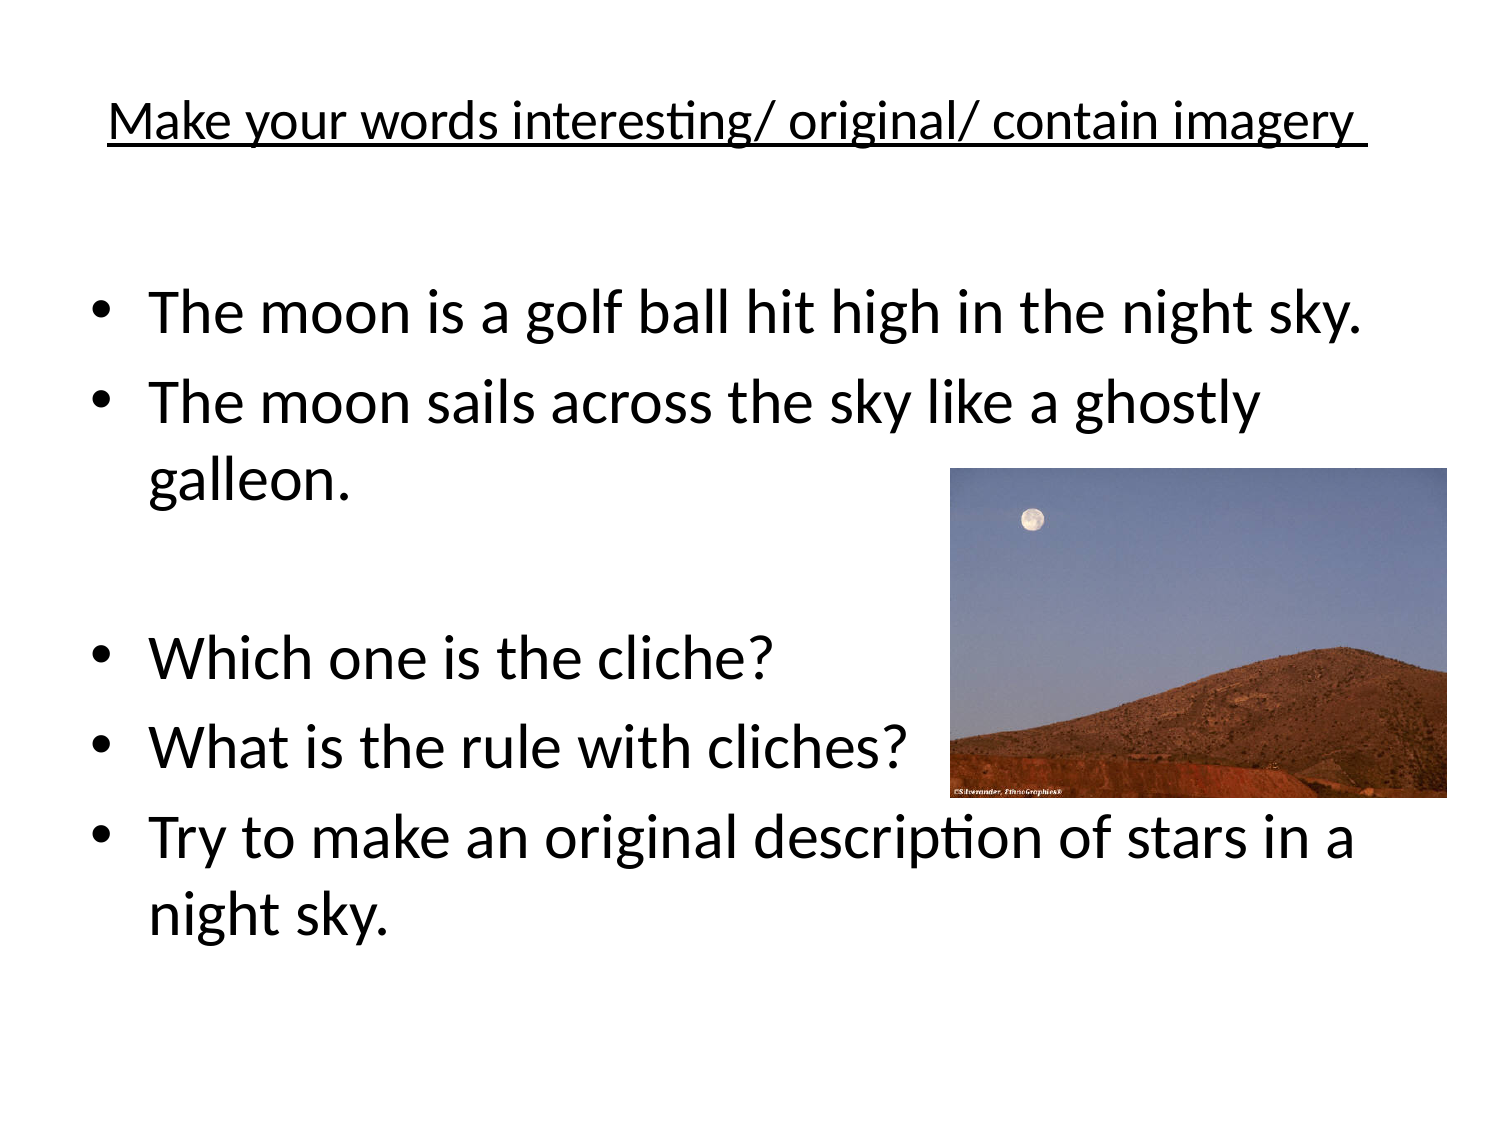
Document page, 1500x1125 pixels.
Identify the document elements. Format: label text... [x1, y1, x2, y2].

list The moon is a golf ball hit high in the night sky. The moon sails across the sky like a ghostly galleon. Which one is the cliche? What is the rule with cliches? Try to make an original description of stars in a night sky. [75, 262, 1425, 1005]
picture [950, 467, 1448, 799]
title Make your words interesting/ original/ contain imagery [75, 45, 1425, 233]
